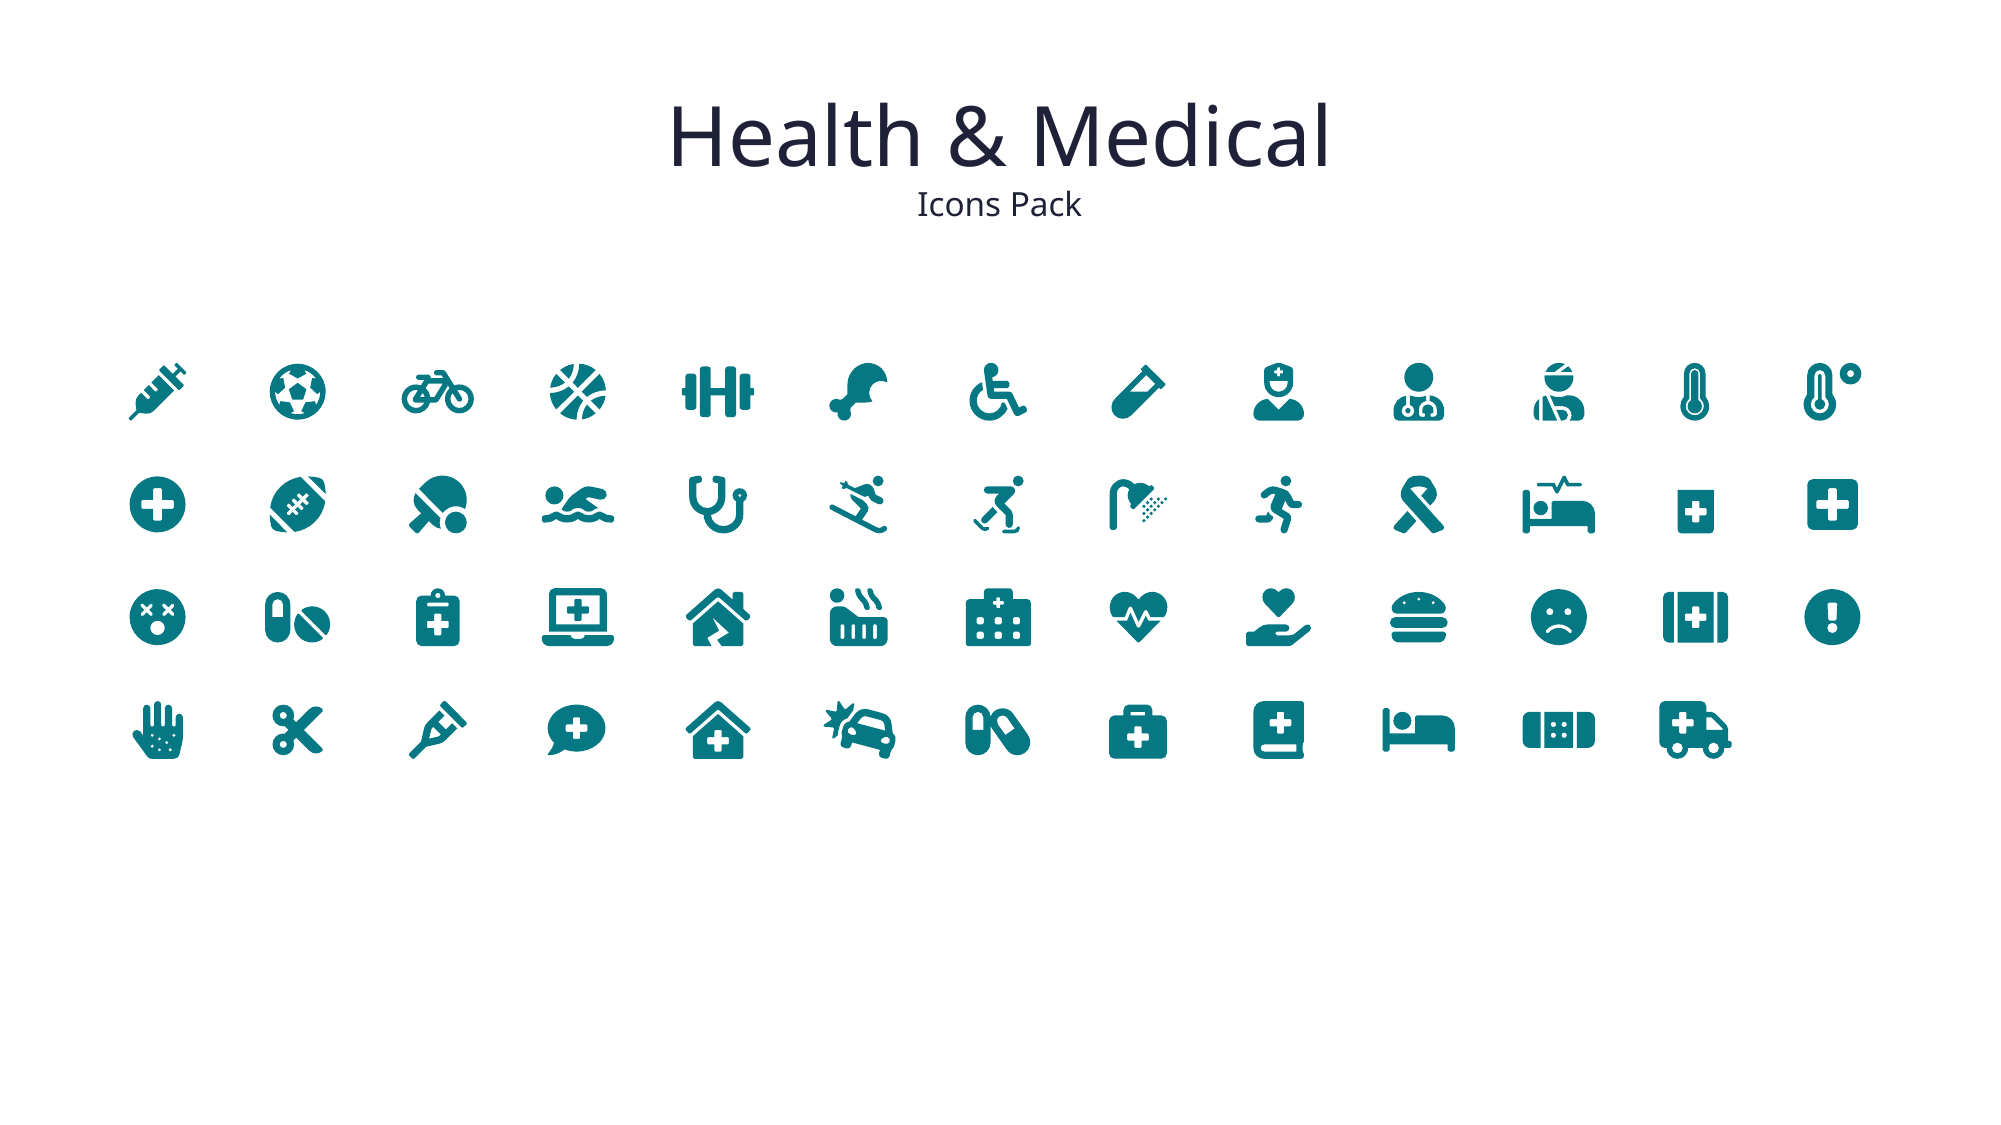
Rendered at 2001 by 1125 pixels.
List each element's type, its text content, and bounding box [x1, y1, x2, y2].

text_box [265, 591, 291, 643]
text_box [1393, 395, 1445, 421]
text_box [829, 606, 888, 647]
text_box [1404, 362, 1434, 392]
text_box [418, 475, 467, 513]
text_box [132, 701, 183, 759]
text_box [1001, 526, 1021, 534]
text_box [685, 588, 751, 621]
text_box [1576, 711, 1595, 748]
text_box [1391, 631, 1446, 643]
text_box [581, 373, 606, 397]
text_box [973, 506, 998, 532]
text_box [689, 475, 748, 534]
text_box [270, 476, 326, 532]
text_box [581, 404, 596, 420]
text_box [1533, 398, 1540, 421]
text_box [1109, 704, 1167, 759]
text_box [1677, 591, 1714, 643]
text_box [1389, 617, 1448, 628]
text_box [129, 476, 186, 533]
text_box [1537, 475, 1583, 494]
text_box [839, 480, 884, 505]
text_box [1803, 362, 1837, 421]
text_box [159, 362, 187, 390]
text_box [1393, 511, 1417, 534]
text_box [699, 366, 737, 418]
text_box [128, 375, 175, 421]
text_box [561, 486, 607, 512]
text_box [541, 635, 615, 647]
text_box [1111, 364, 1166, 419]
text_box [983, 362, 1028, 416]
text_box [1109, 591, 1168, 622]
title Health & Medical [249, 79, 1750, 180]
text_box [692, 601, 744, 647]
text_box [685, 701, 751, 734]
text_box [129, 589, 186, 646]
text_box [1659, 701, 1732, 759]
text_box [1663, 591, 1674, 643]
text_box [969, 382, 1008, 421]
text_box [1280, 475, 1292, 487]
text_box [445, 511, 467, 534]
text_box [1246, 624, 1312, 647]
text_box [1549, 395, 1585, 421]
text_box [965, 588, 1031, 647]
text_box [272, 704, 323, 756]
text_box [1400, 475, 1445, 534]
text_box [294, 613, 323, 643]
text_box [416, 588, 460, 647]
text_box [829, 362, 888, 421]
text_box [269, 363, 326, 420]
text_box [1391, 591, 1446, 614]
text_box [1544, 711, 1574, 748]
text_box [872, 475, 884, 487]
text_box [567, 599, 589, 621]
text_box [867, 588, 882, 610]
text_box [739, 373, 755, 410]
text_box [1012, 475, 1024, 487]
text_box [1544, 375, 1574, 392]
text_box [541, 511, 615, 523]
text_box [681, 373, 697, 410]
text_box [1262, 588, 1295, 618]
text_box [1156, 497, 1168, 505]
text_box [1522, 711, 1541, 748]
text_box [545, 486, 564, 505]
text_box [1382, 708, 1455, 752]
subtitle Icons Pack [249, 180, 1750, 232]
text_box [408, 710, 458, 759]
text_box [1677, 489, 1714, 534]
text_box [1839, 362, 1862, 385]
text_box [1680, 362, 1710, 421]
text_box [301, 606, 331, 636]
text_box [560, 363, 574, 379]
text_box [401, 370, 474, 414]
text_box [855, 588, 870, 610]
text_box [829, 493, 888, 534]
text_box [1149, 497, 1161, 509]
text_box [590, 395, 606, 410]
text_box [1542, 395, 1558, 421]
text_box [1264, 362, 1294, 398]
text_box [1717, 591, 1729, 643]
text_box [408, 493, 441, 534]
text_box [440, 701, 467, 728]
text_box [560, 395, 584, 420]
text_box [840, 708, 896, 759]
text_box [1116, 612, 1161, 643]
text_box [1522, 489, 1595, 534]
text_box [549, 588, 607, 632]
text_box [550, 373, 565, 388]
text_box [1260, 486, 1303, 534]
text_box [1145, 500, 1157, 512]
text_box [572, 363, 596, 388]
text_box [1545, 362, 1565, 372]
text_box [983, 486, 1016, 528]
text_box [965, 704, 1031, 756]
text_box [547, 704, 606, 756]
text_box [1253, 701, 1304, 759]
text_box [1807, 479, 1858, 530]
text_box [1560, 366, 1573, 372]
text_box [1530, 589, 1587, 646]
text_box [269, 514, 288, 533]
text_box [829, 588, 845, 603]
text_box [1253, 398, 1304, 421]
text_box [1255, 511, 1274, 523]
text_box [823, 701, 855, 739]
text_box [1804, 589, 1861, 646]
text_box [549, 386, 575, 410]
text_box [1109, 479, 1155, 530]
text_box [692, 713, 744, 759]
